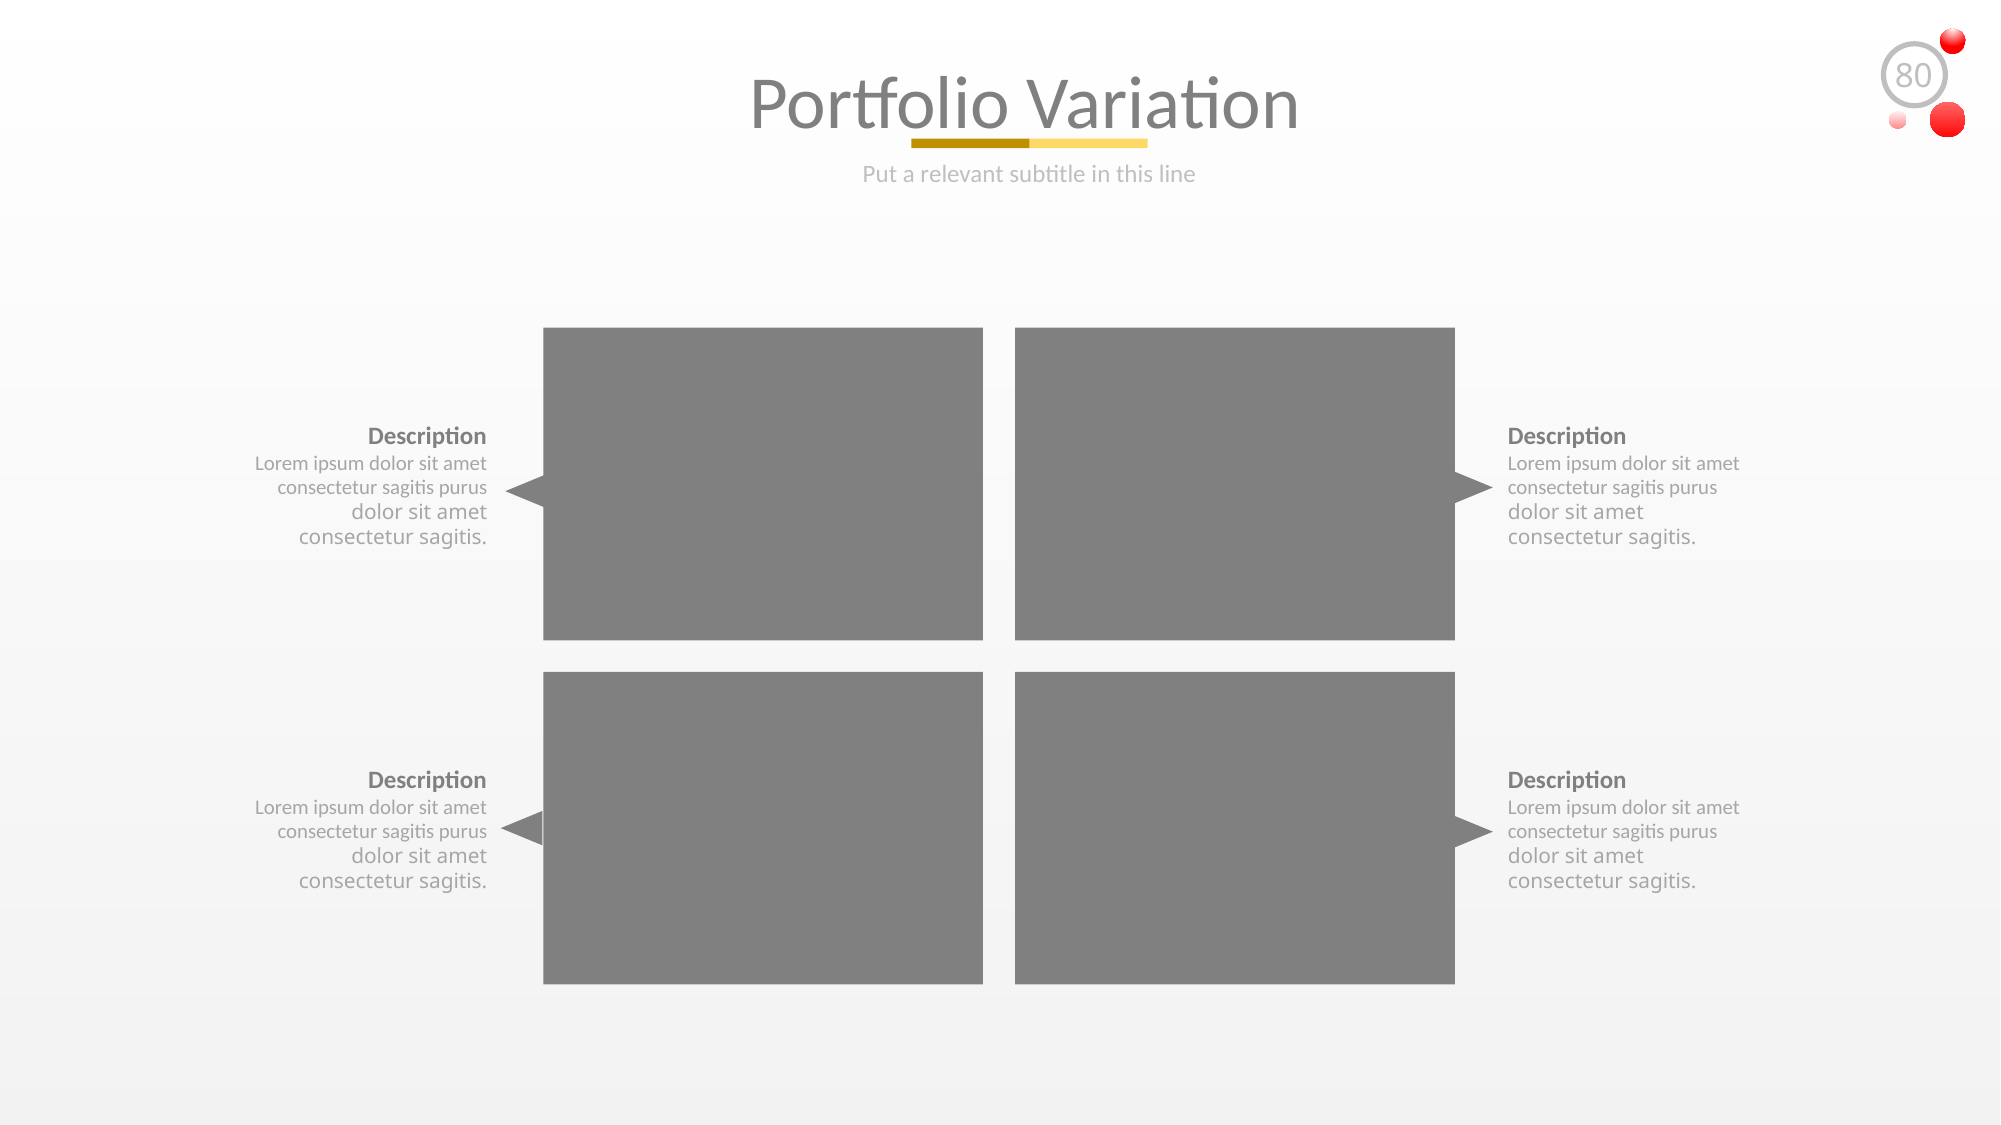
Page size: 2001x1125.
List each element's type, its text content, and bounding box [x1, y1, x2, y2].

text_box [911, 138, 1148, 149]
text_box Portfolio Variation [597, 1, 1454, 152]
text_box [500, 671, 984, 985]
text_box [1015, 671, 1493, 985]
text_box Put a relevant subtitle in this line [792, 142, 1267, 202]
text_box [1015, 327, 1493, 641]
text_box Description Lorem ipsum dolor sit amet consectetur sagitis purus dolor sit amet consectetur sagitis. [1493, 742, 1773, 914]
text_box Description Lorem ipsum dolor sit amet consectetur sagitis purus dolor sit amet consectetur sagitis. [1493, 398, 1773, 570]
text_box Description Lorem ipsum dolor sit amet consectetur sagitis purus dolor sit amet consectetur sagitis. [222, 742, 500, 914]
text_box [1876, 28, 1966, 138]
text_box Description Lorem ipsum dolor sit amet consectetur sagitis purus dolor sit amet consectetur sagitis. [222, 398, 503, 570]
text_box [505, 327, 984, 641]
